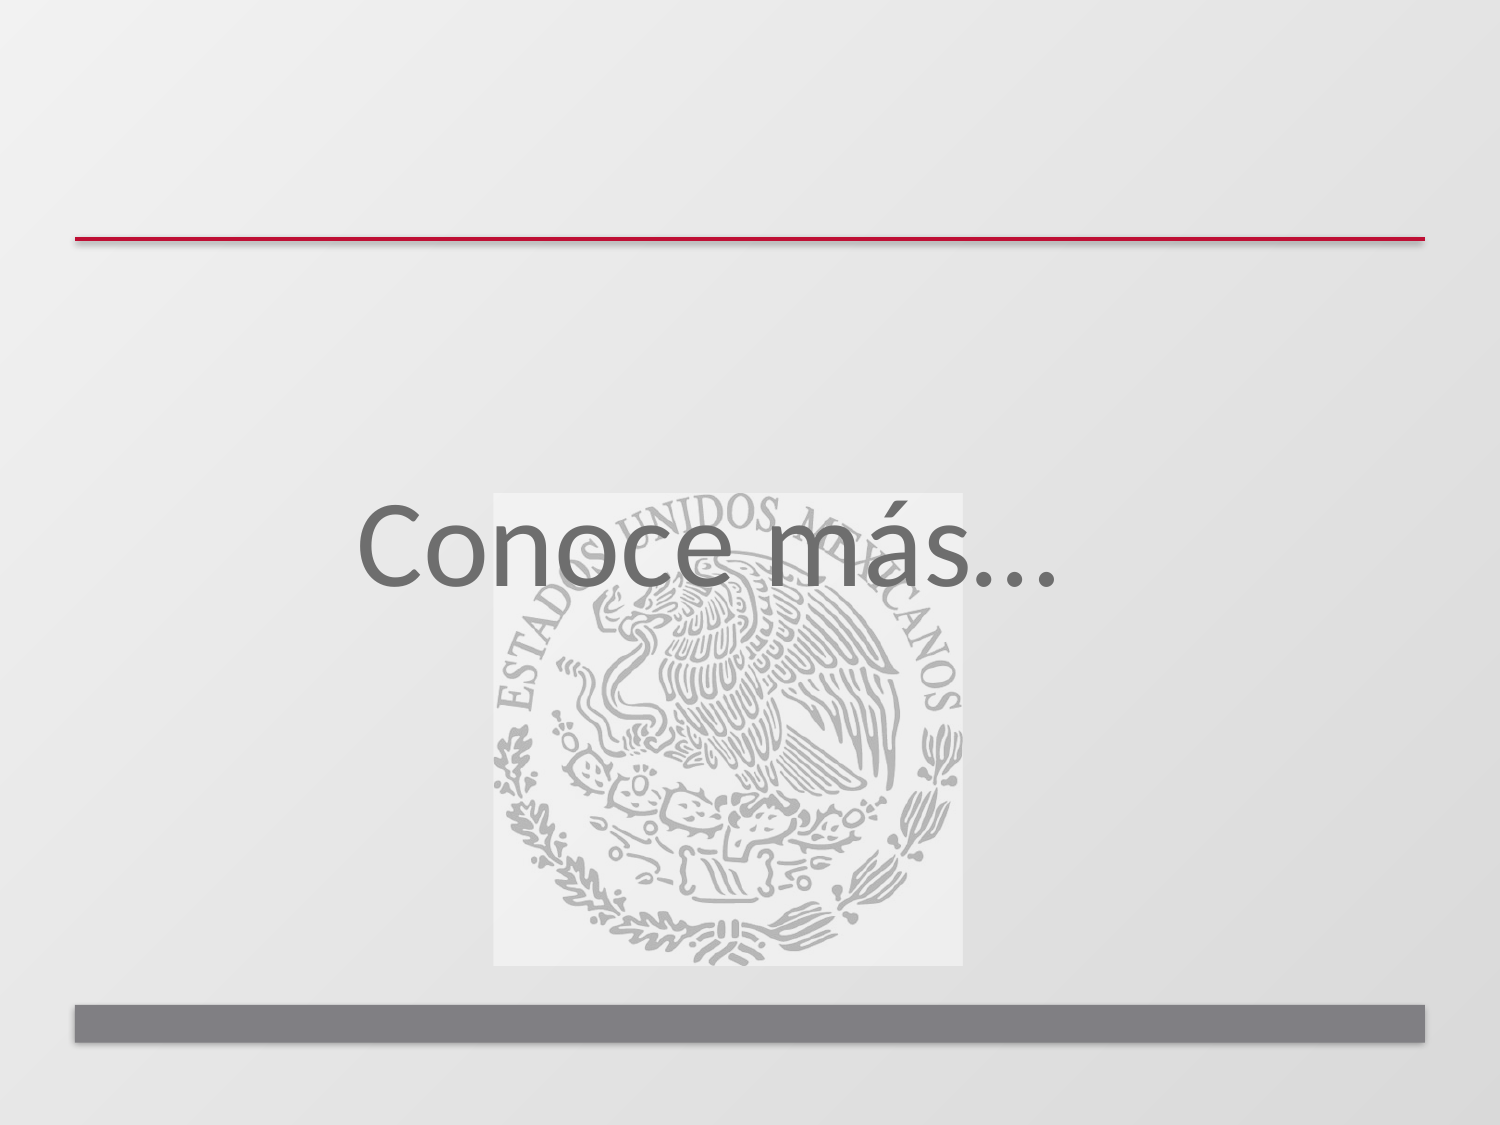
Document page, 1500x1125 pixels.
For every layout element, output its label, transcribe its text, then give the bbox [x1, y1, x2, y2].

text_box Conoce más… [323, 453, 1093, 619]
